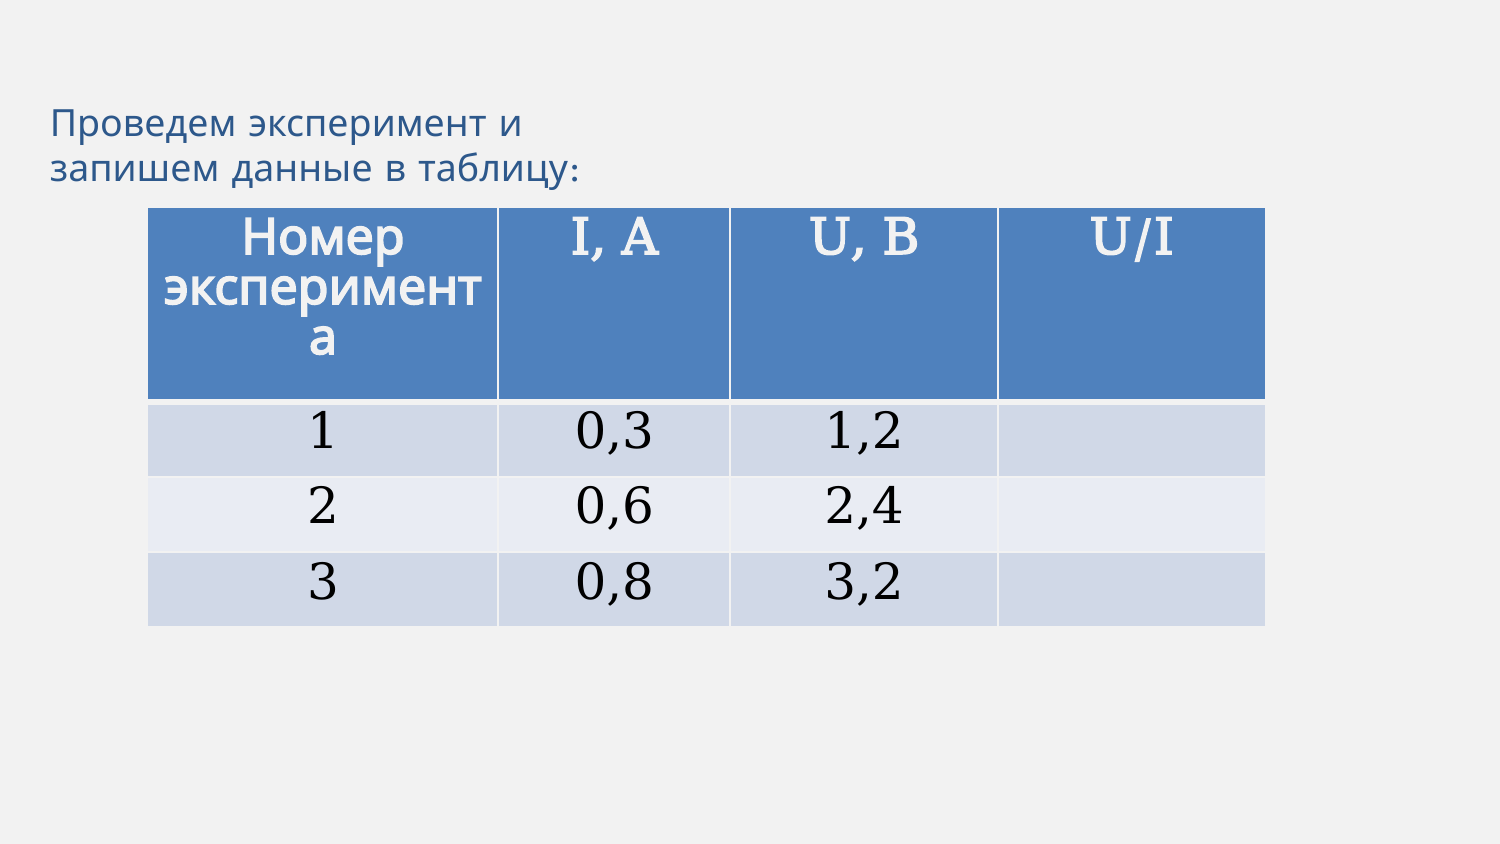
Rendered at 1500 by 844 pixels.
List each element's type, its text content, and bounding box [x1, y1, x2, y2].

table_header Номер эксперимента [148, 208, 497, 399]
table_cell [999, 478, 1265, 551]
table_header U, B [731, 208, 997, 399]
table_cell 2,4 [731, 478, 997, 551]
table_header I, A [499, 208, 729, 399]
table_cell [999, 553, 1265, 626]
table_header U/I [999, 208, 1265, 399]
table_cell [999, 405, 1265, 476]
table_cell 1,2 [731, 405, 997, 476]
table_cell 1 [148, 405, 497, 476]
table_cell 3 [148, 553, 497, 626]
text_box Проведем эксперимент и запишем данные в таблицу: [35, 91, 711, 196]
table_cell 0,6 [499, 478, 729, 551]
table_cell 0,8 [499, 553, 729, 626]
table_cell 2 [148, 478, 497, 551]
table_cell 3,2 [731, 553, 997, 626]
table_cell 0,3 [499, 405, 729, 476]
